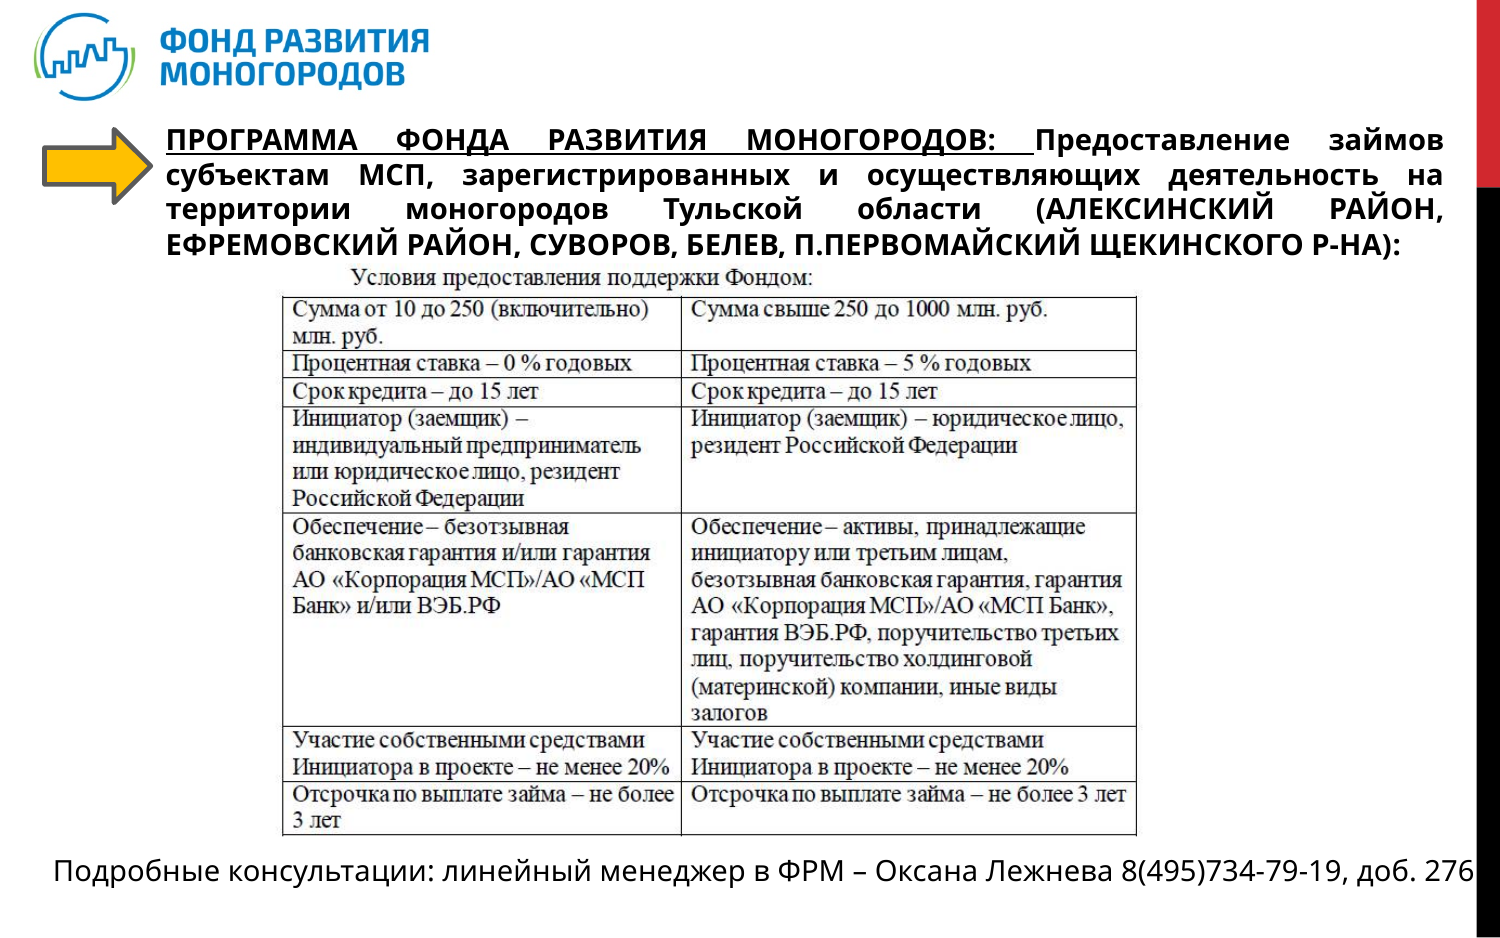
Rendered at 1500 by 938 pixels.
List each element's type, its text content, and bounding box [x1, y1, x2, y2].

text_box ПРОГРАММА ФОНДА РАЗВИТИЯ МОНОГОРОДОВ: Предоставление займов субъектам МСП, зарегистрированных и осуществляющих деятельность на территории моногородов Тульской области (АЛЕКСИНСКИЙ РАЙОН, ЕФРЕМОВСКИЙ РАЙОН, СУВОРОВ, БЕЛЕВ, П.ПЕРВОМАЙСКИЙ ЩЕКИНСКОГО Р-НА): [150, 113, 1460, 269]
text_box [42, 127, 150, 205]
picture [18, 0, 443, 115]
picture [266, 257, 1176, 846]
text_box Подробные консультации: линейный менеджер в ФРМ – Оксана Лежнева 8(495)734-79-19, доб. 276 [38, 844, 1491, 895]
